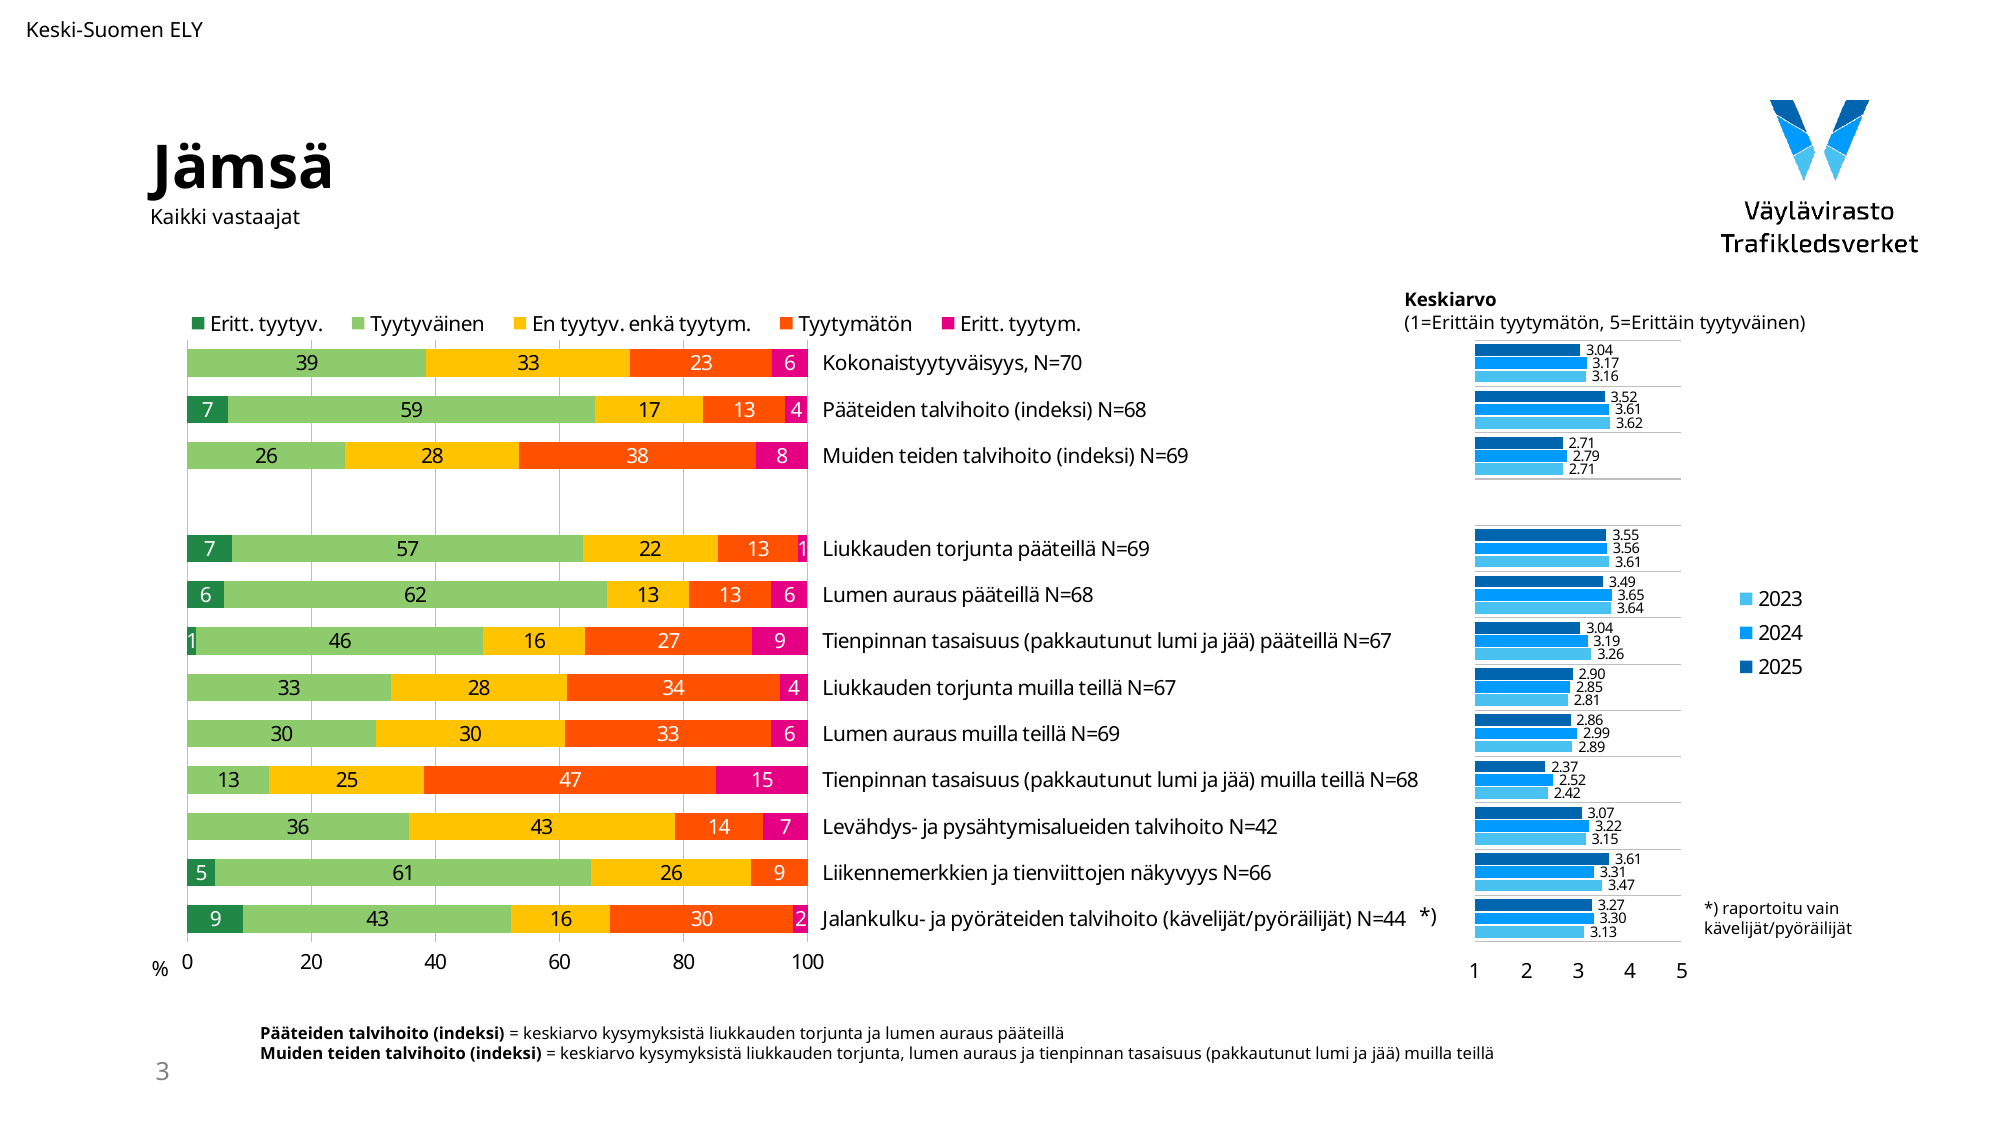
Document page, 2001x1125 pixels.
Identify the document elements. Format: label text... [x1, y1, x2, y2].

text_box Keskiarvo (1=Erittäin tyytymätön, 5=Erittäin tyytyväinen) [1389, 280, 1826, 341]
picture [1682, 62, 1958, 292]
text_box Keski-Suomen ELY [10, 9, 218, 50]
chart [168, 281, 1822, 985]
title Jämsä [137, 59, 1555, 278]
text_box % [136, 948, 184, 989]
text_box *) raportoitu vain kävelijät/pyöräilijät [1822, 890, 1868, 945]
text_box Pääteiden talvihoito (indeksi) = keskiarvo kysymyksistä liukkauden torjunta ja lumen auraus pääteillä Muiden teiden talvihoito (indeksi) = keskiarvo kysymyksistä liukkauden torjunta, lumen auraus ja tienpinnan tasaisuus (pakkautunut lumi ja jää) muilla teillä [245, 1015, 1520, 1094]
footer [0, 1042, 675, 1103]
text_box Kaikki vastaajat [135, 196, 315, 237]
